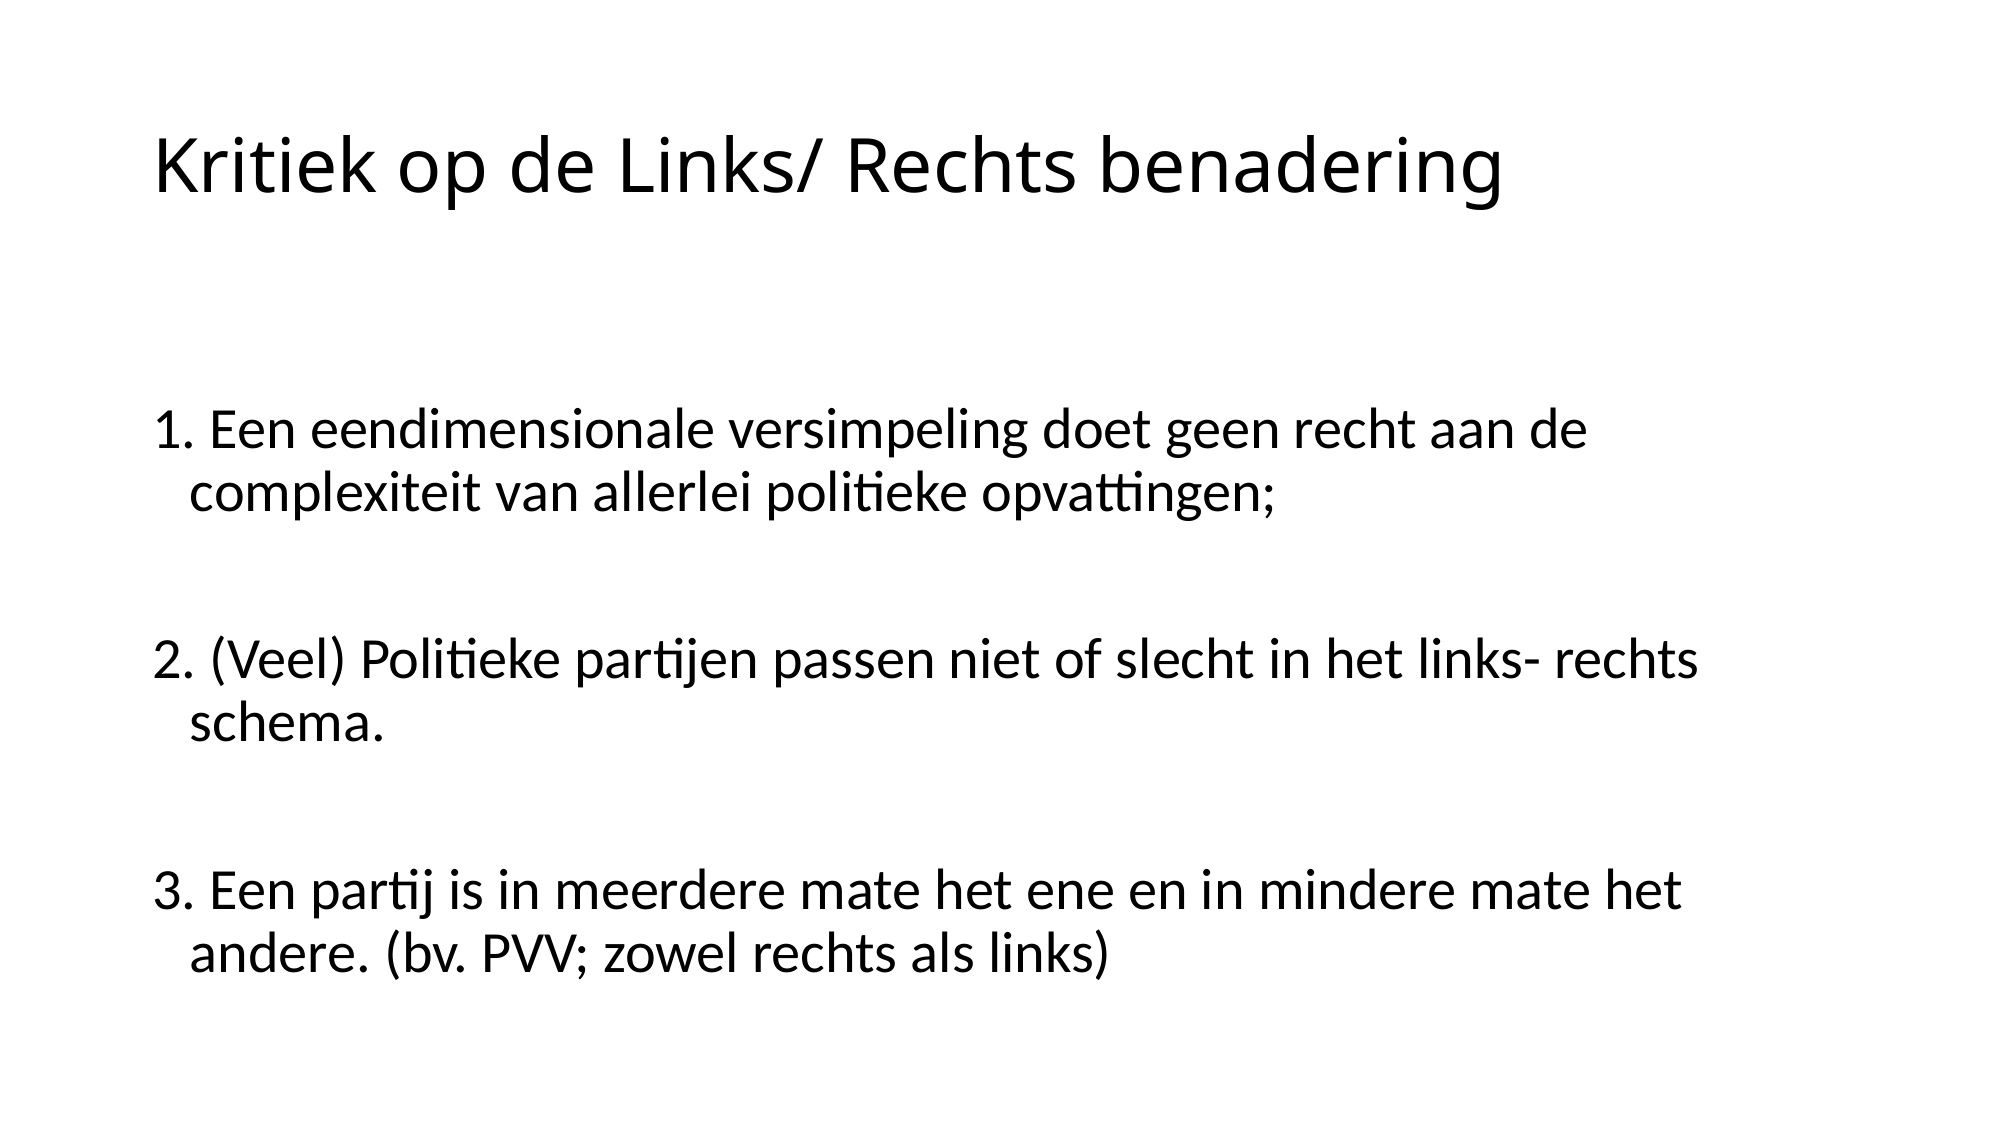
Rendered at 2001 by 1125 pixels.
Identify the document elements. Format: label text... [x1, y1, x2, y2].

list 1. Een eendimensionale versimpeling doet geen recht aan de complexiteit van allerlei politieke opvattingen; 2. (Veel) Politieke partijen passen niet of slecht in het links- rechts schema. 3. Een partij is in meerdere mate het ene en in mindere mate het andere. (bv. PVV; zowel rechts als links) [137, 299, 1863, 1014]
title Kritiek op de Links/ Rechts benadering [137, 59, 1863, 278]
